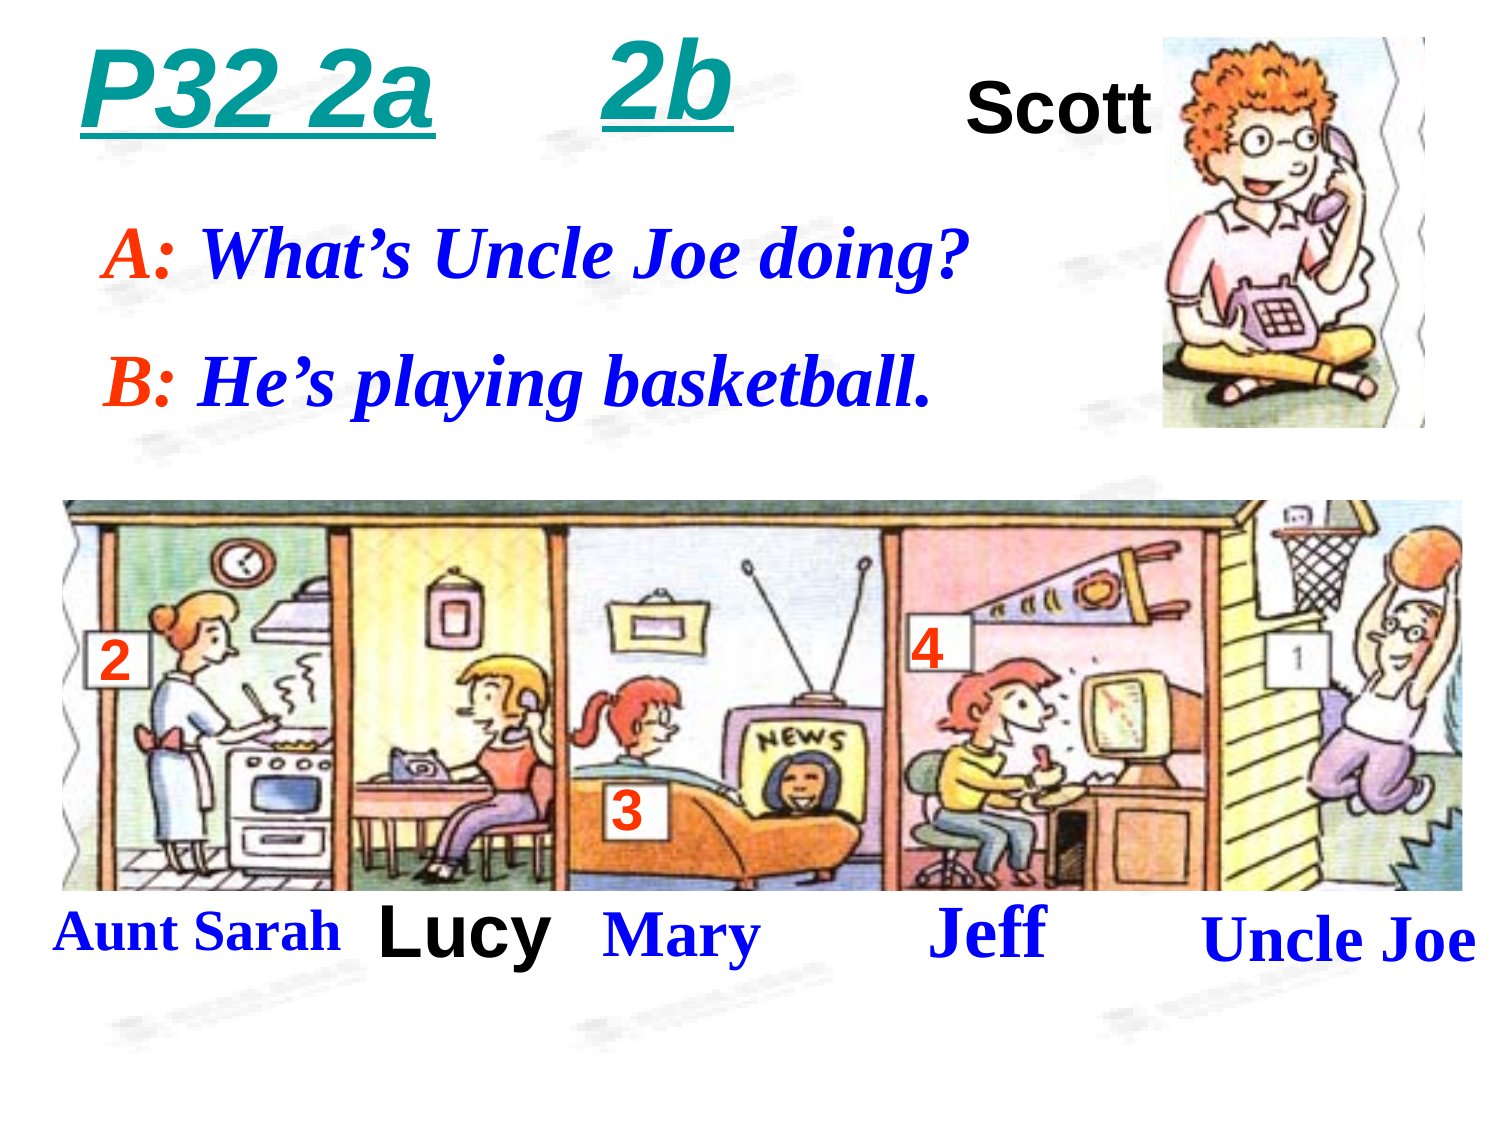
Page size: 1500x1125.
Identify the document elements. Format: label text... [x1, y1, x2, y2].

text_box P32 2a [64, 7, 513, 157]
text_box Uncle Joe [1185, 887, 1500, 983]
text_box Aunt Sarah [37, 884, 362, 970]
picture [0, 0, 1500, 1125]
text_box Scott [950, 50, 1157, 156]
text_box Mary [589, 899, 788, 977]
text_box Jeff [912, 899, 1125, 980]
text_box Lucy [362, 899, 589, 980]
text_box A: What’s Uncle Joe doing? B: He’s playing basketball. [88, 196, 1157, 429]
text_box 2b [587, 0, 749, 150]
